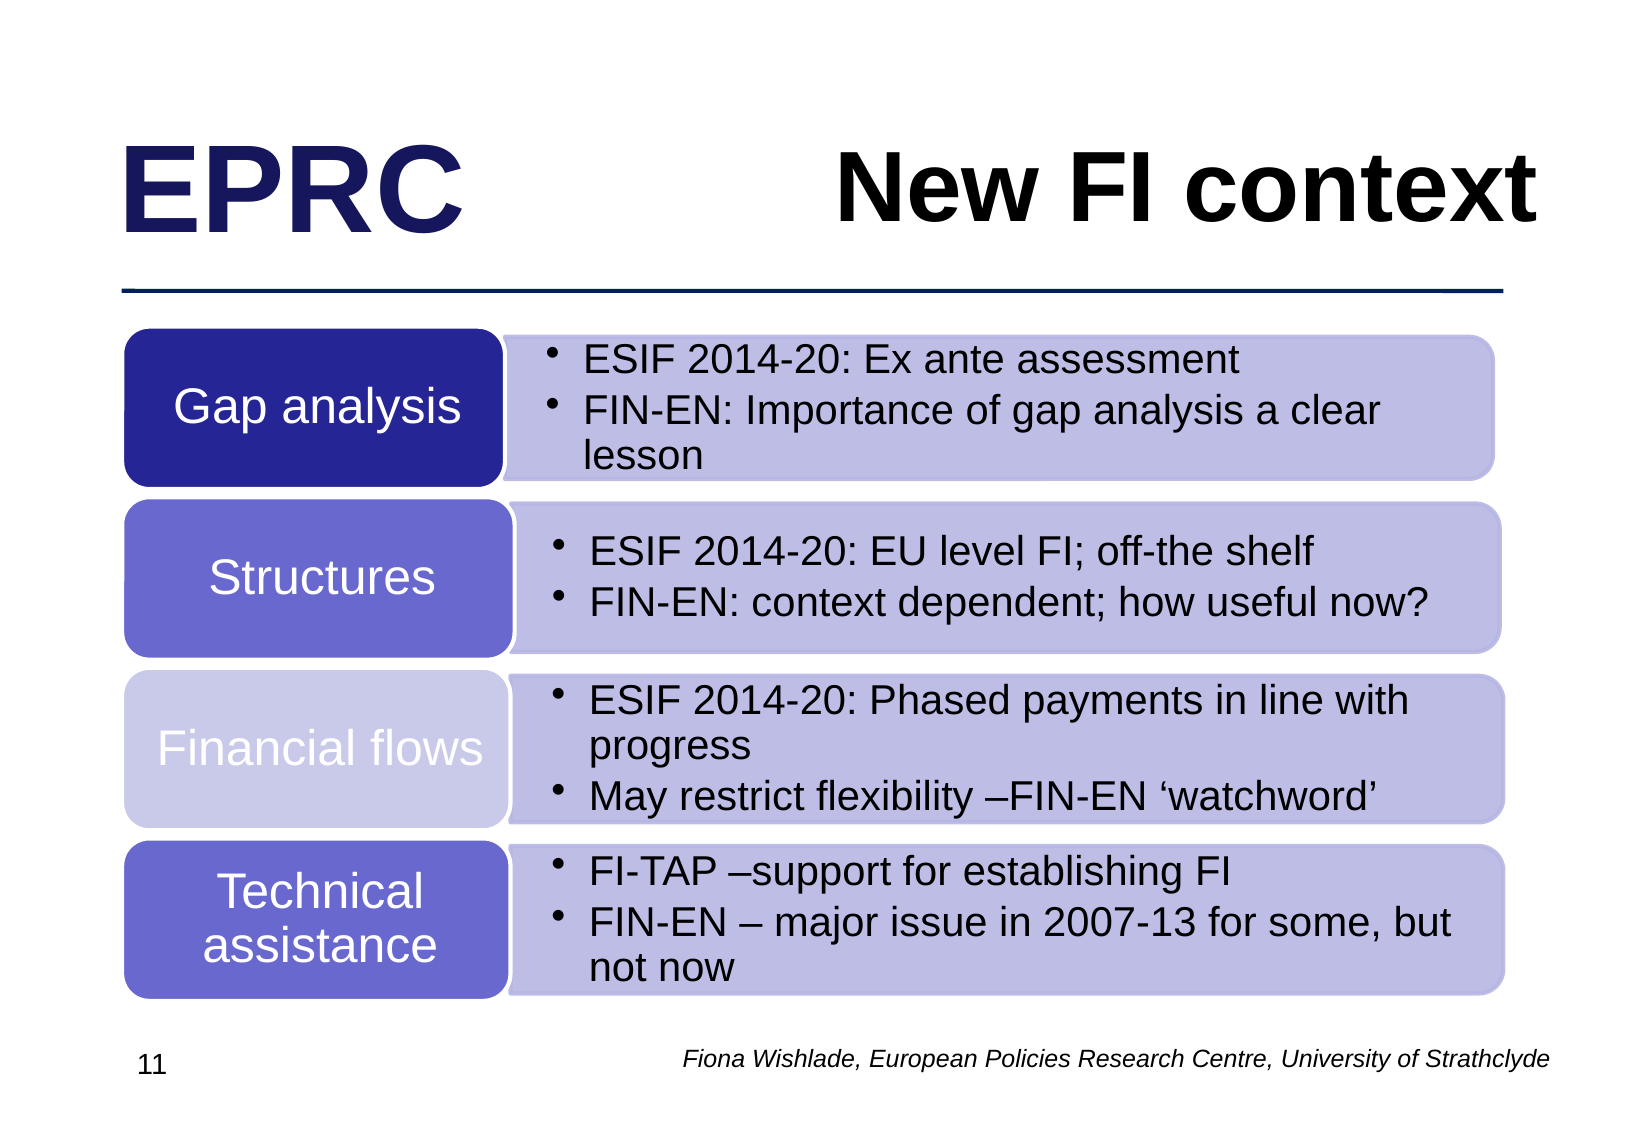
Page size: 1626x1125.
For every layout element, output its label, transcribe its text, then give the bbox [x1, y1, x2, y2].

footer Fiona Wishlade, European Policies Research Centre, University of Strathclyde [287, 1034, 1568, 1090]
slide_number 11 [121, 1037, 258, 1088]
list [121, 325, 1504, 1002]
text_box New FI context [493, 113, 1554, 249]
